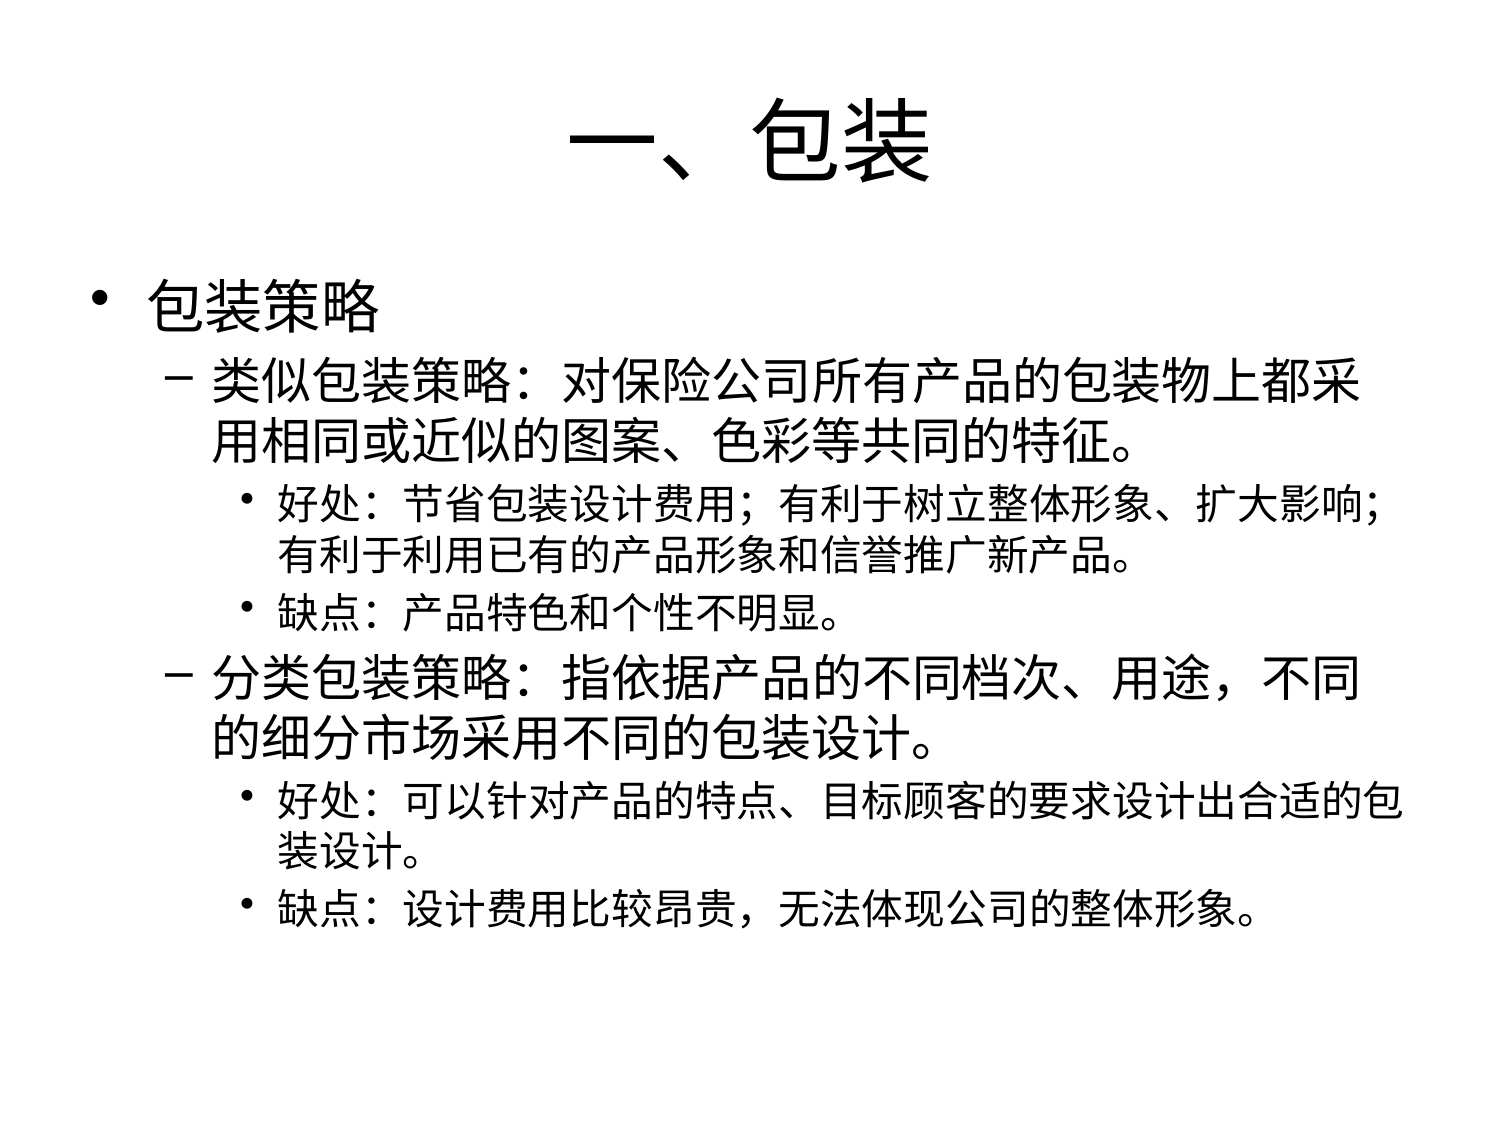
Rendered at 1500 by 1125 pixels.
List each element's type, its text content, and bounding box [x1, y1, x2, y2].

list 包装策略 类似包装策略：对保险公司所有产品的包装物上都采用相同或近似的图案、色彩等共同的特征。 好处：节省包装设计费用；有利于树立整体形象、扩大影响；有利于利用已有的产品形象和信誉推广新产品。 缺点：产品特色和个性不明显。 分类包装策略：指依据产品的不同档次、用途，不同的细分市场采用不同的包装设计。 好处：可以针对产品的特点、目标顾客的要求设计出合适的包装设计。 缺点：设计费用比较昂贵，无法体现公司的整体形象。 [75, 262, 1425, 1083]
title 一、包装 [75, 45, 1425, 233]
